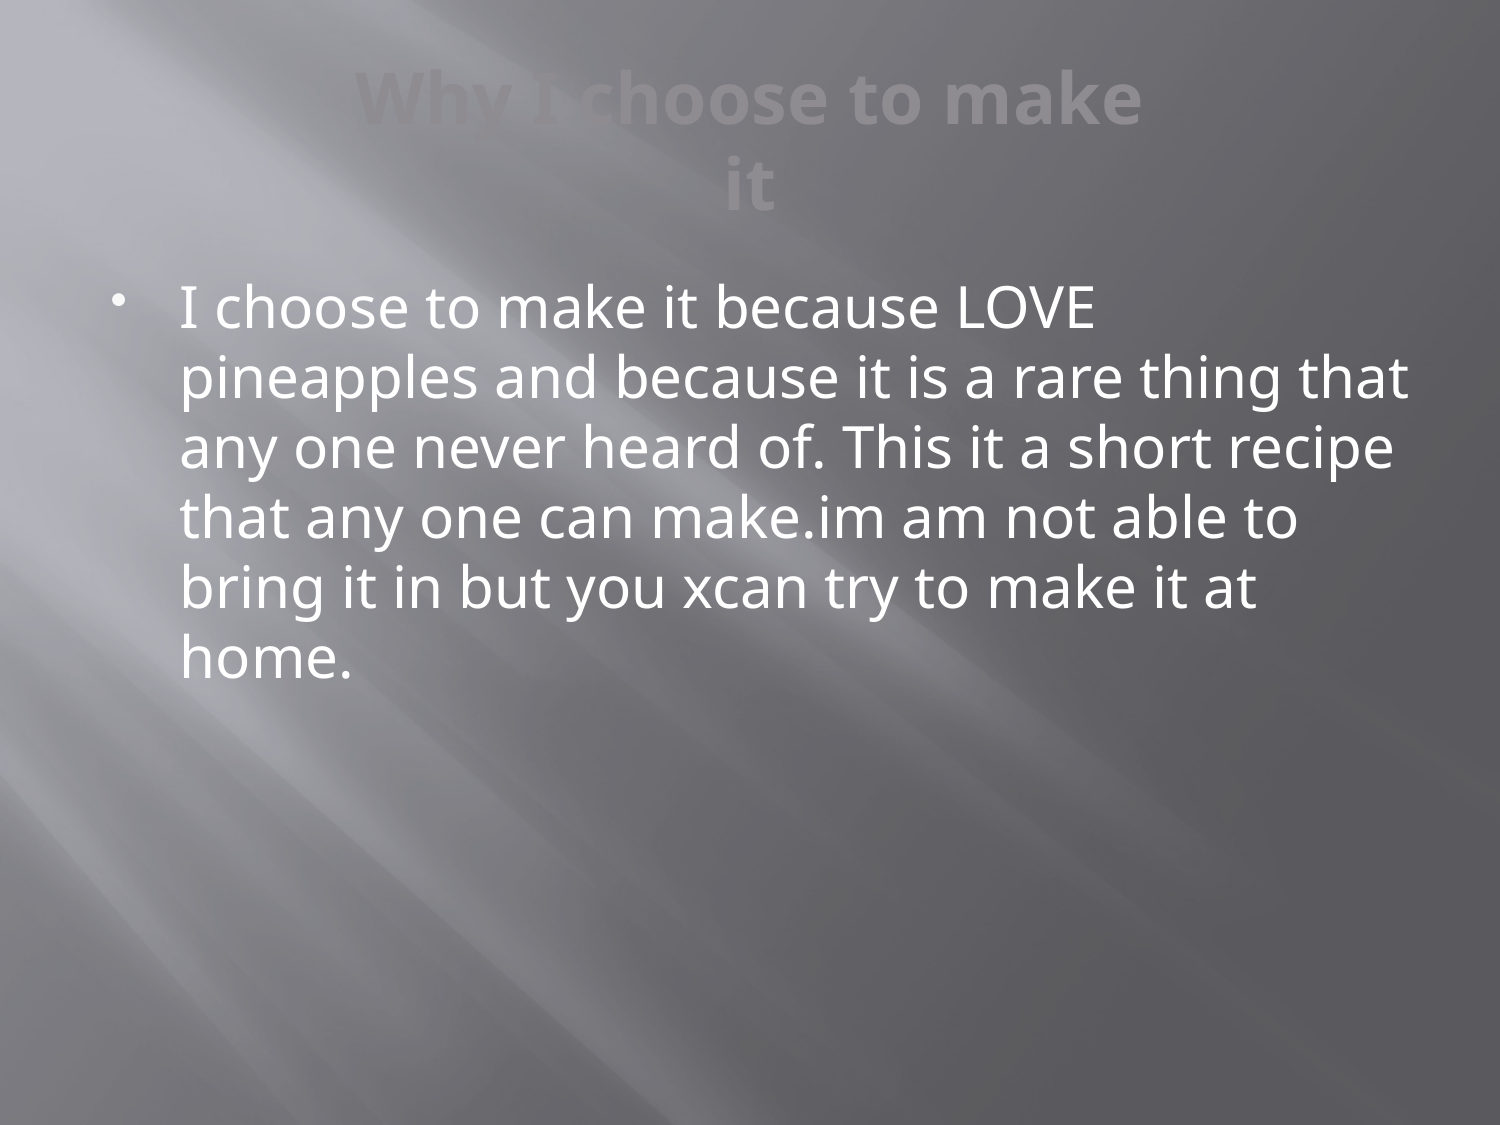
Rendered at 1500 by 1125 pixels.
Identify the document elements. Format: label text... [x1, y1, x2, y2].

title Why I choose to make it [75, 45, 1425, 233]
list I choose to make it because LOVE pineapples and because it is a rare thing that any one never heard of. This it a short recipe that any one can make.im am not able to bring it in but you xcan try to make it at home. [75, 262, 1425, 1035]
